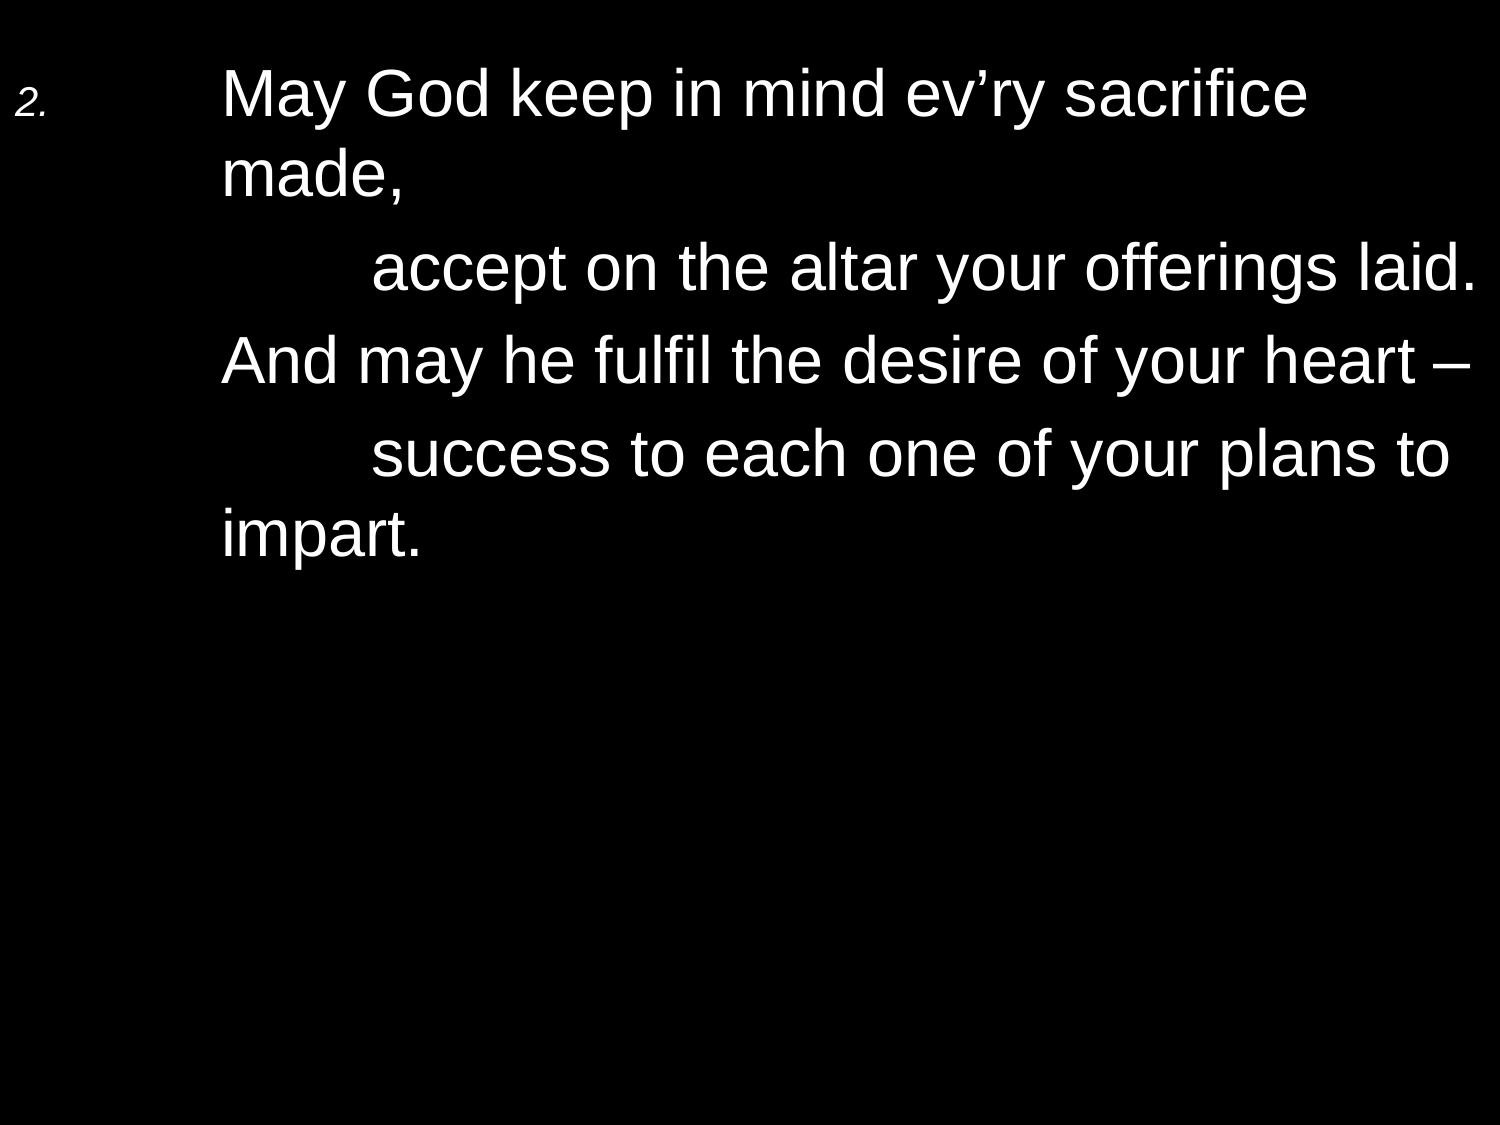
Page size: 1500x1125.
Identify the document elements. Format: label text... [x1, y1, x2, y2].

list 2. May God keep in mind ev’ry sacrifice made, accept on the altar your offerings laid. And may he fulfil the desire of your heart – success to each one of your plans to impart. [0, 42, 1500, 1047]
